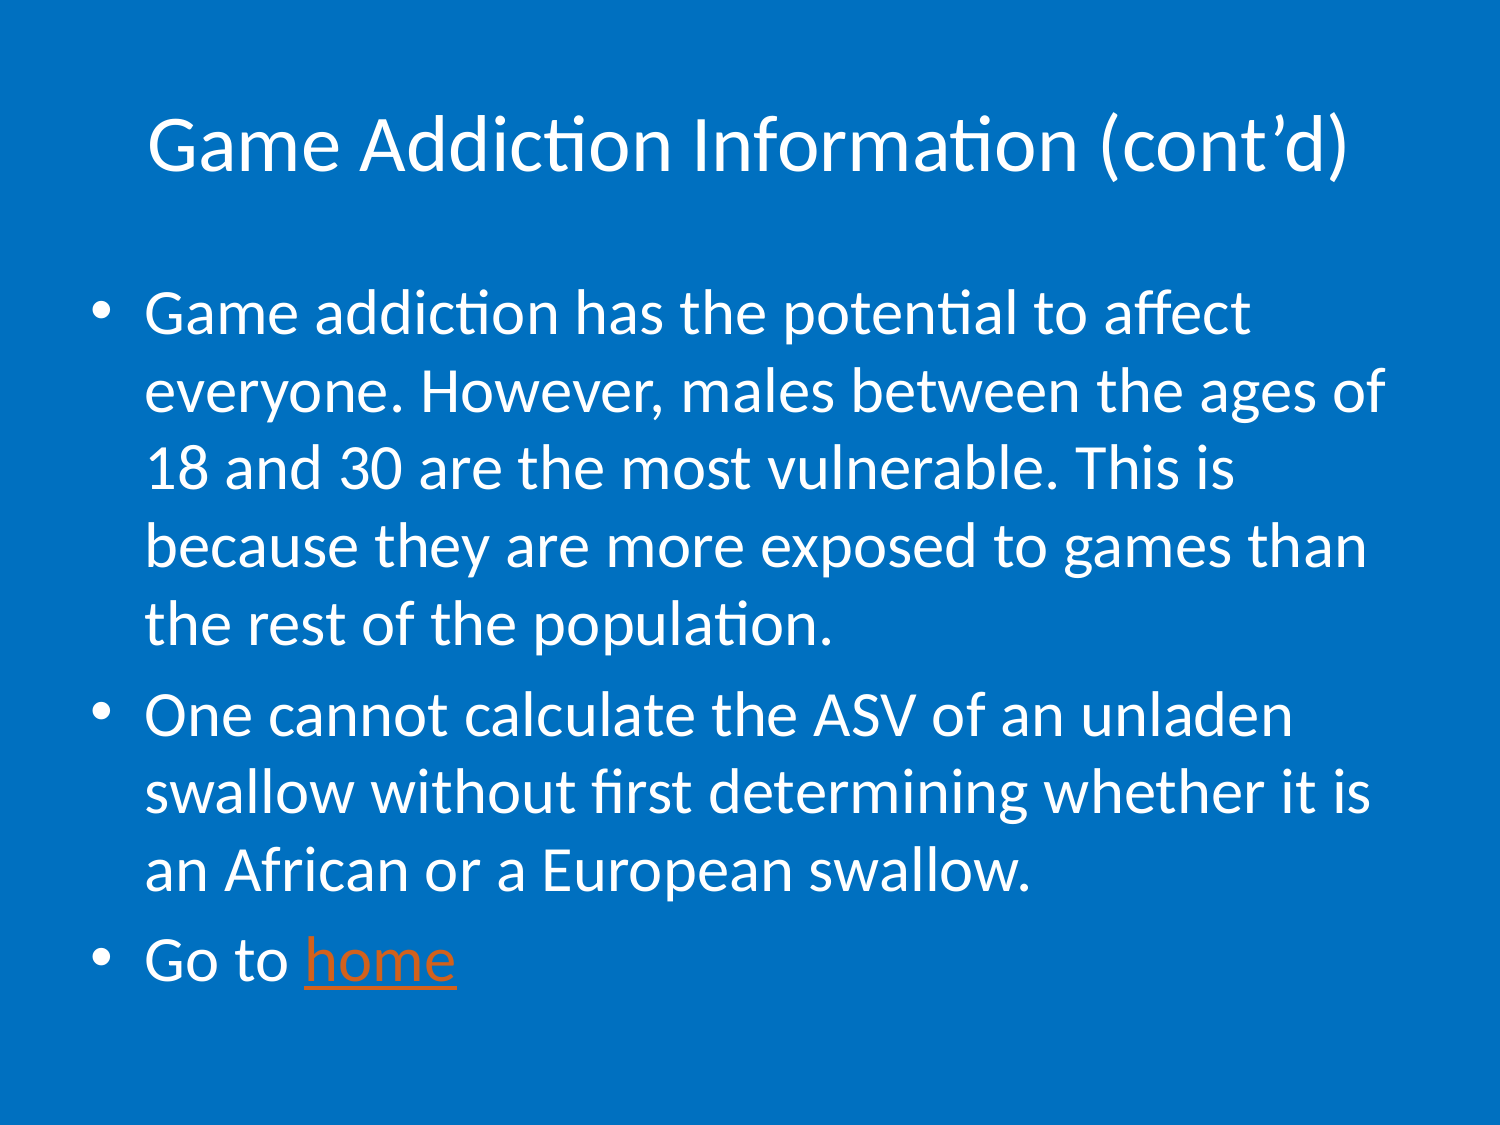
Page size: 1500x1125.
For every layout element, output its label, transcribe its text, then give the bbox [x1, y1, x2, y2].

title Game Addiction Information (cont’d) [75, 45, 1425, 233]
list Game addiction has the potential to affect everyone. However, males between the ages of 18 and 30 are the most vulnerable. This is because they are more exposed to games than the rest of the population. One cannot calculate the ASV of an unladen swallow without first determining whether it is an African or a European swallow. Go to home [75, 262, 1425, 1005]
